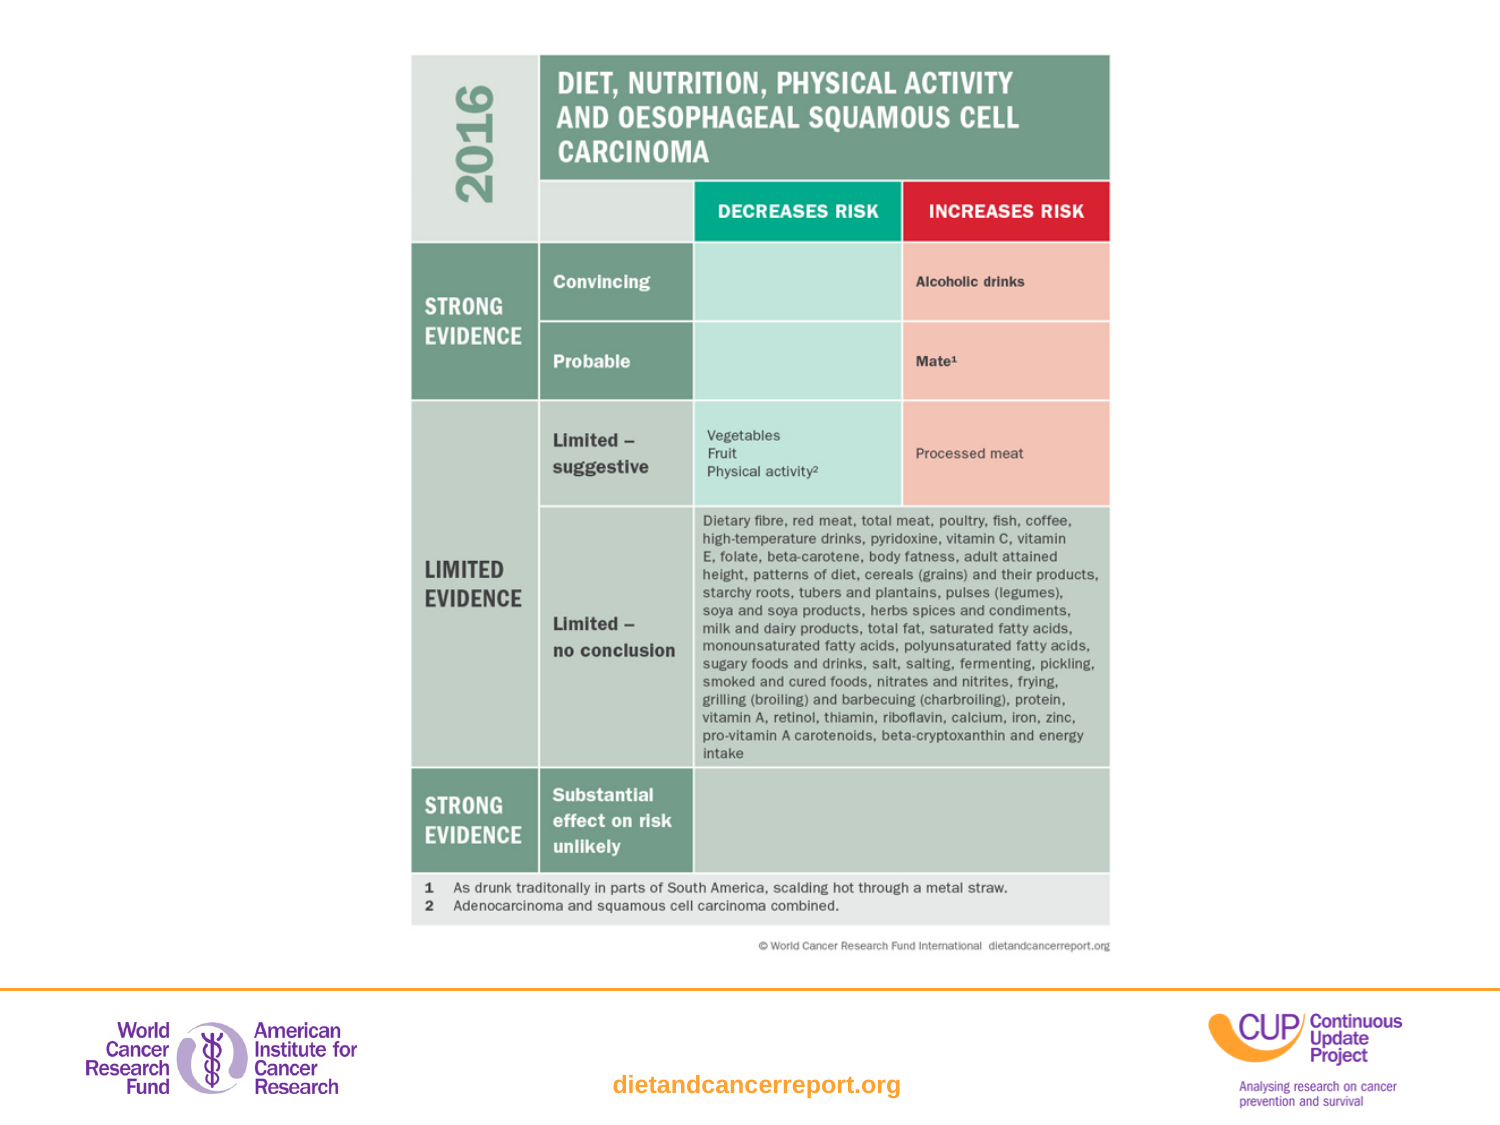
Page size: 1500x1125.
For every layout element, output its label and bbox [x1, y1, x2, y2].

picture [1207, 1013, 1403, 1109]
picture [385, 30, 1133, 973]
picture [86, 1022, 357, 1094]
